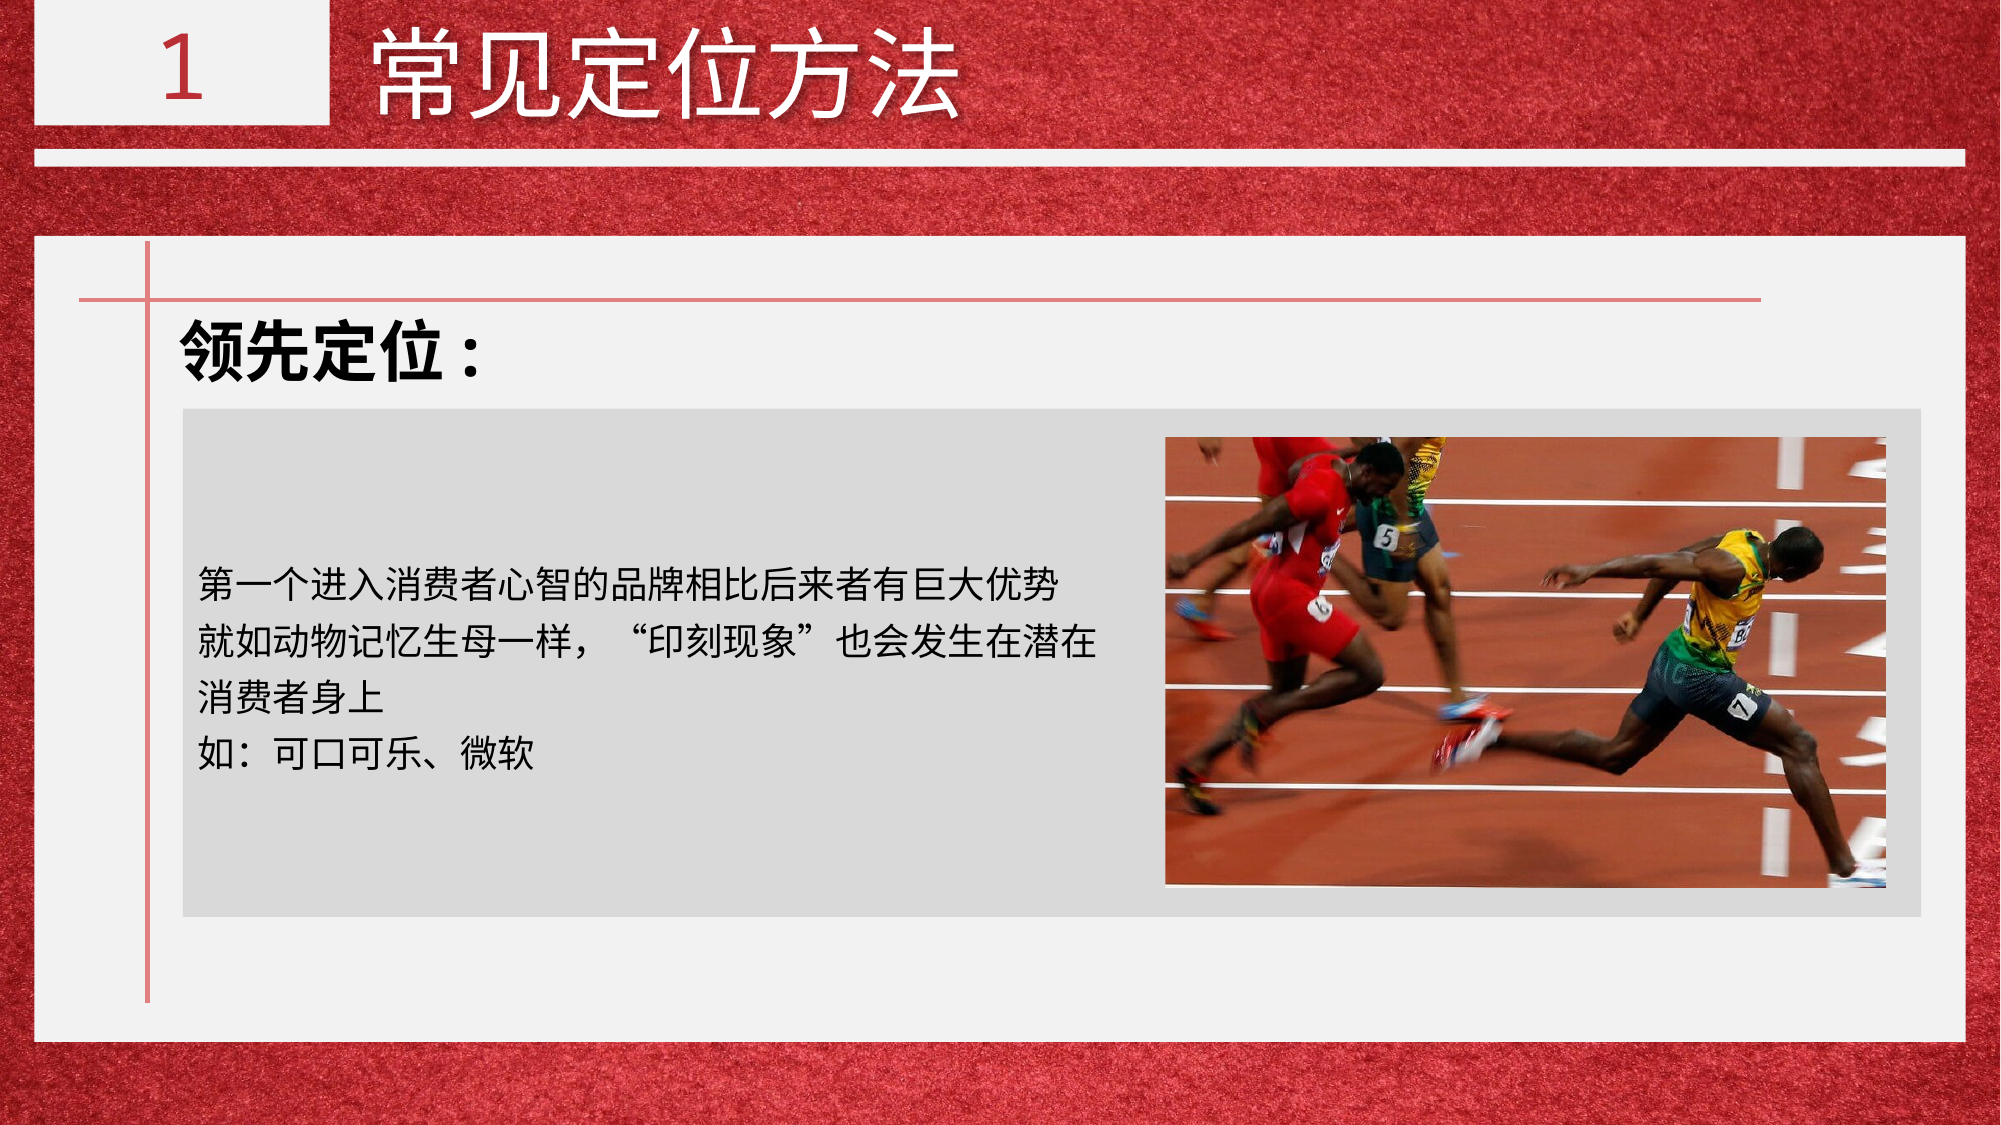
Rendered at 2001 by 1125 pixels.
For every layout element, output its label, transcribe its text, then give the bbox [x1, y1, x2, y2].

text_box [32, 147, 1968, 169]
text_box 常见定位方法 [350, 3, 1213, 122]
text_box 1 [32, 0, 332, 127]
text_box 第一个进入消费者心智的品牌相比后来者有巨大优势 就如动物记忆生母一样，“印刻现象”也会发生在潜在 消费者身上 如：可口可乐、微软 [181, 406, 1923, 919]
text_box [32, 234, 1968, 1044]
picture [0, 0, 2001, 1125]
text_box 领先定位: [163, 312, 639, 398]
